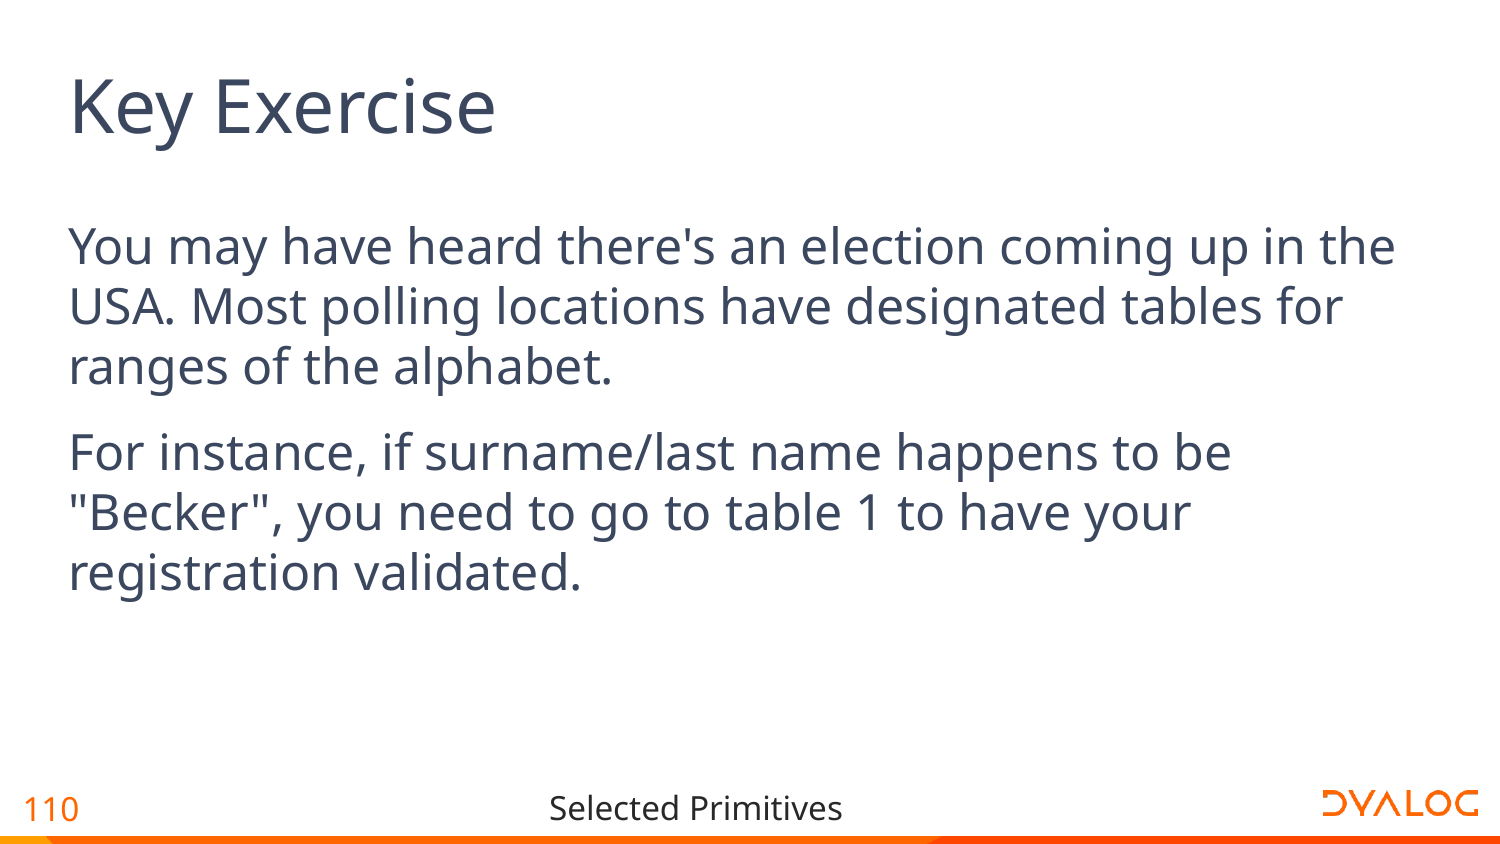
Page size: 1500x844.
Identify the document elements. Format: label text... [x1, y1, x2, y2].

picture [1323, 790, 1478, 816]
picture [0, 836, 1500, 844]
list You may have heard there's an election coming up in the USA. Most polling locations have designated tables for ranges of the alphabet. For instance, if surname/last name happens to be "Becker", you need to go to table 1 to have your registration validated. [53, 207, 1453, 740]
title Key Exercise [53, 43, 1453, 157]
